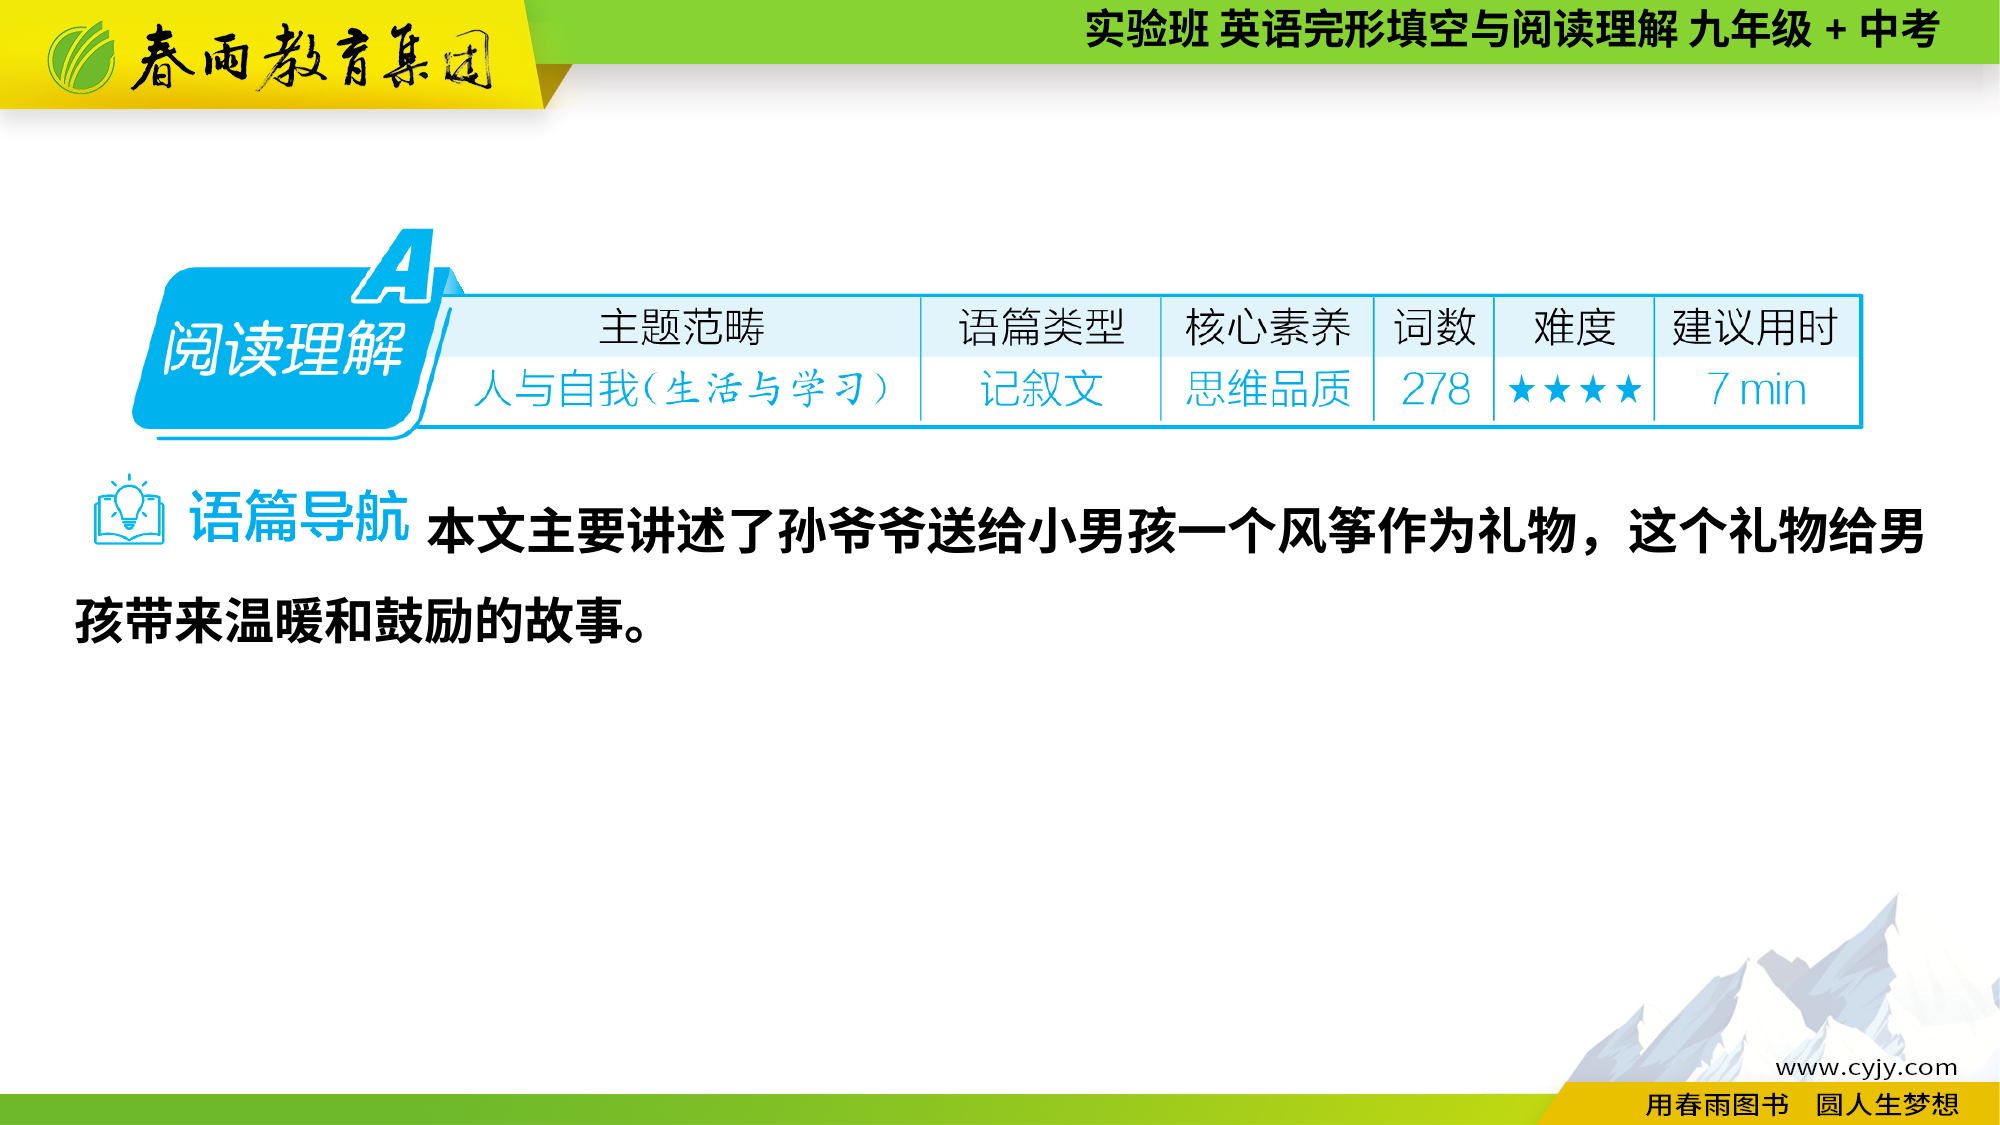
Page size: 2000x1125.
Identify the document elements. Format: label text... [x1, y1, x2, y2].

picture [0, 0, 2000, 1125]
list 本文主要讲述了孙爷爷送给小男孩一个风筝作为礼物，这个礼物给男孩带来温暖和鼓励的故事。 [59, 461, 1944, 648]
